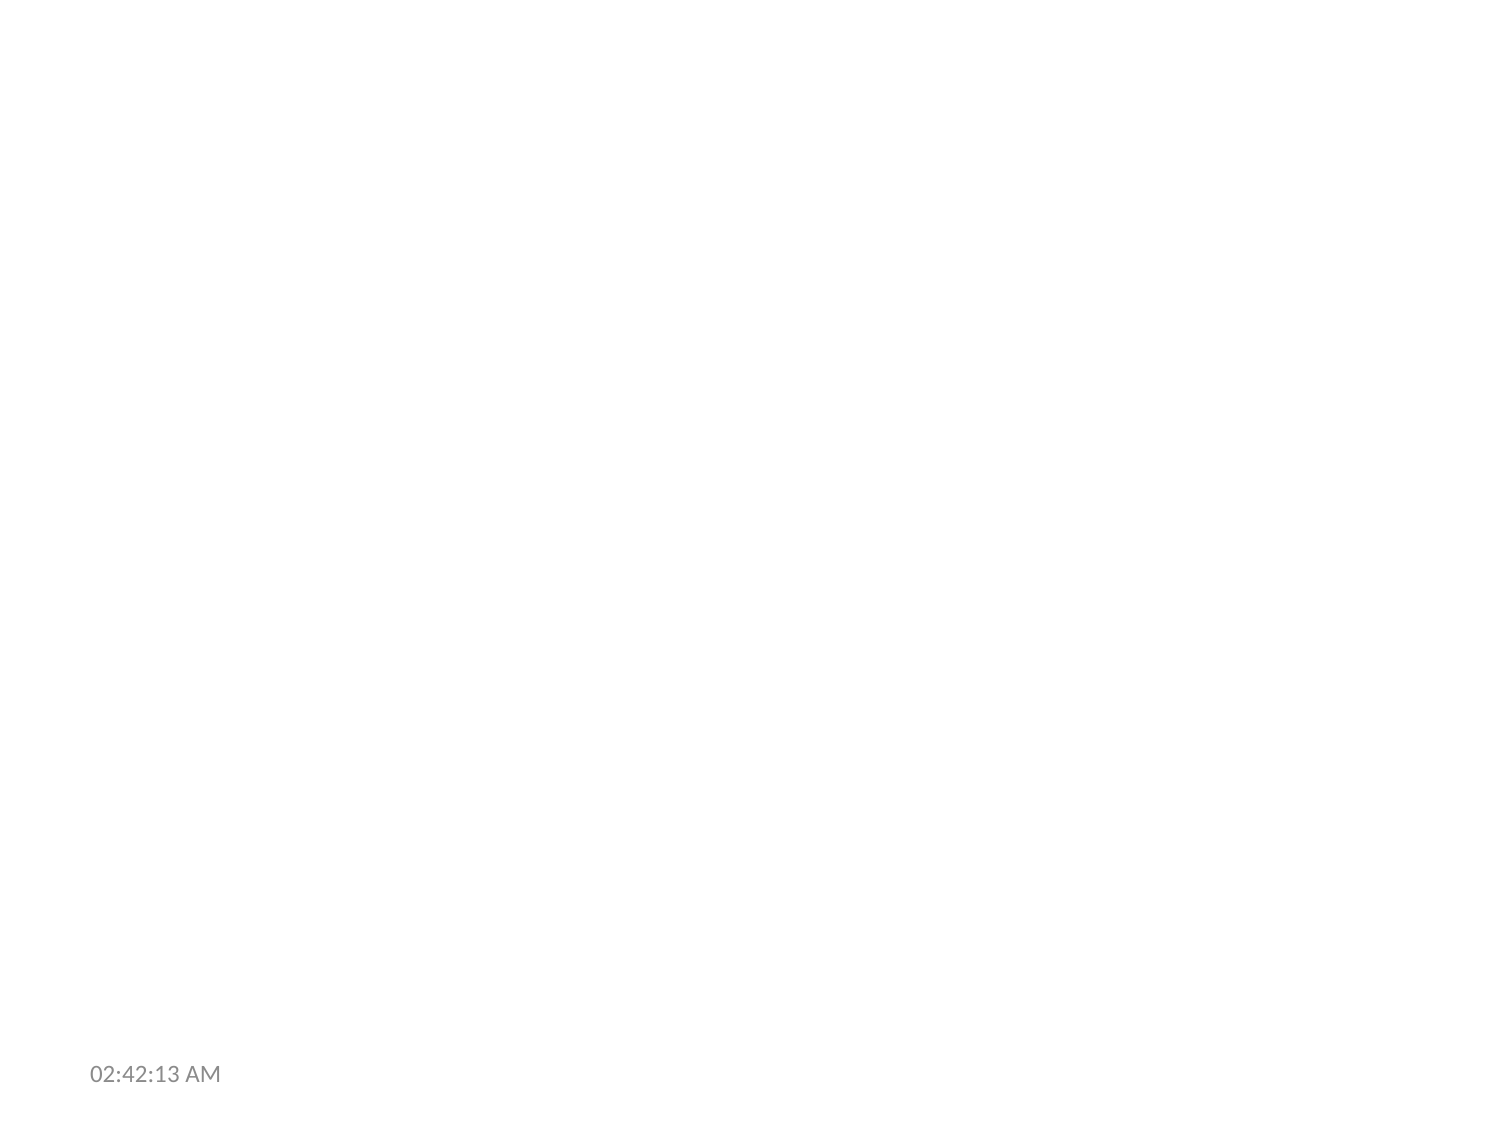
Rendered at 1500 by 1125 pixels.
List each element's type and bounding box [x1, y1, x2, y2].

slide_number [75, 1042, 425, 1103]
